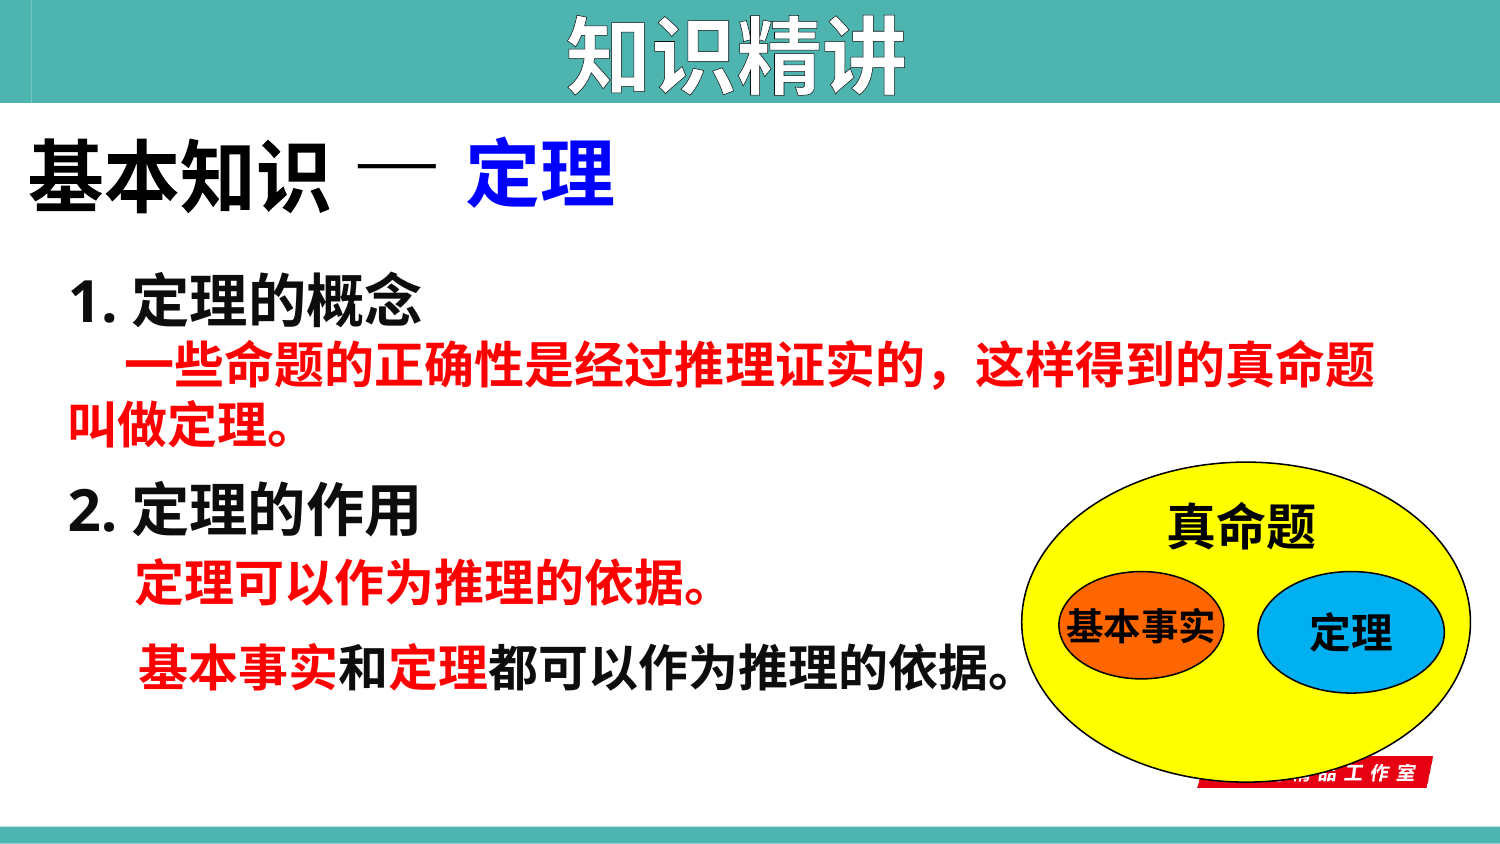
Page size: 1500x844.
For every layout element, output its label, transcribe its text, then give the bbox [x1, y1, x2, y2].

text_box [1021, 462, 1471, 783]
text_box —定理 [336, 102, 715, 228]
text_box 真命题 [1151, 487, 1359, 563]
text_box 知识精讲 [554, 0, 920, 111]
text_box 基本事实和定理都可以作为推理的依据。 [123, 629, 1258, 705]
text_box 2.定理的作用 定理可以作为推理的依据。 [53, 465, 803, 621]
text_box 基本事实 [1058, 571, 1224, 629]
text_box 定理 [1258, 571, 1445, 694]
text_box 1.定理的概念 一些命题的正确性是经过推理证实的，这样得到的真命题叫做定理。 [53, 256, 1436, 462]
picture [1197, 756, 1433, 788]
